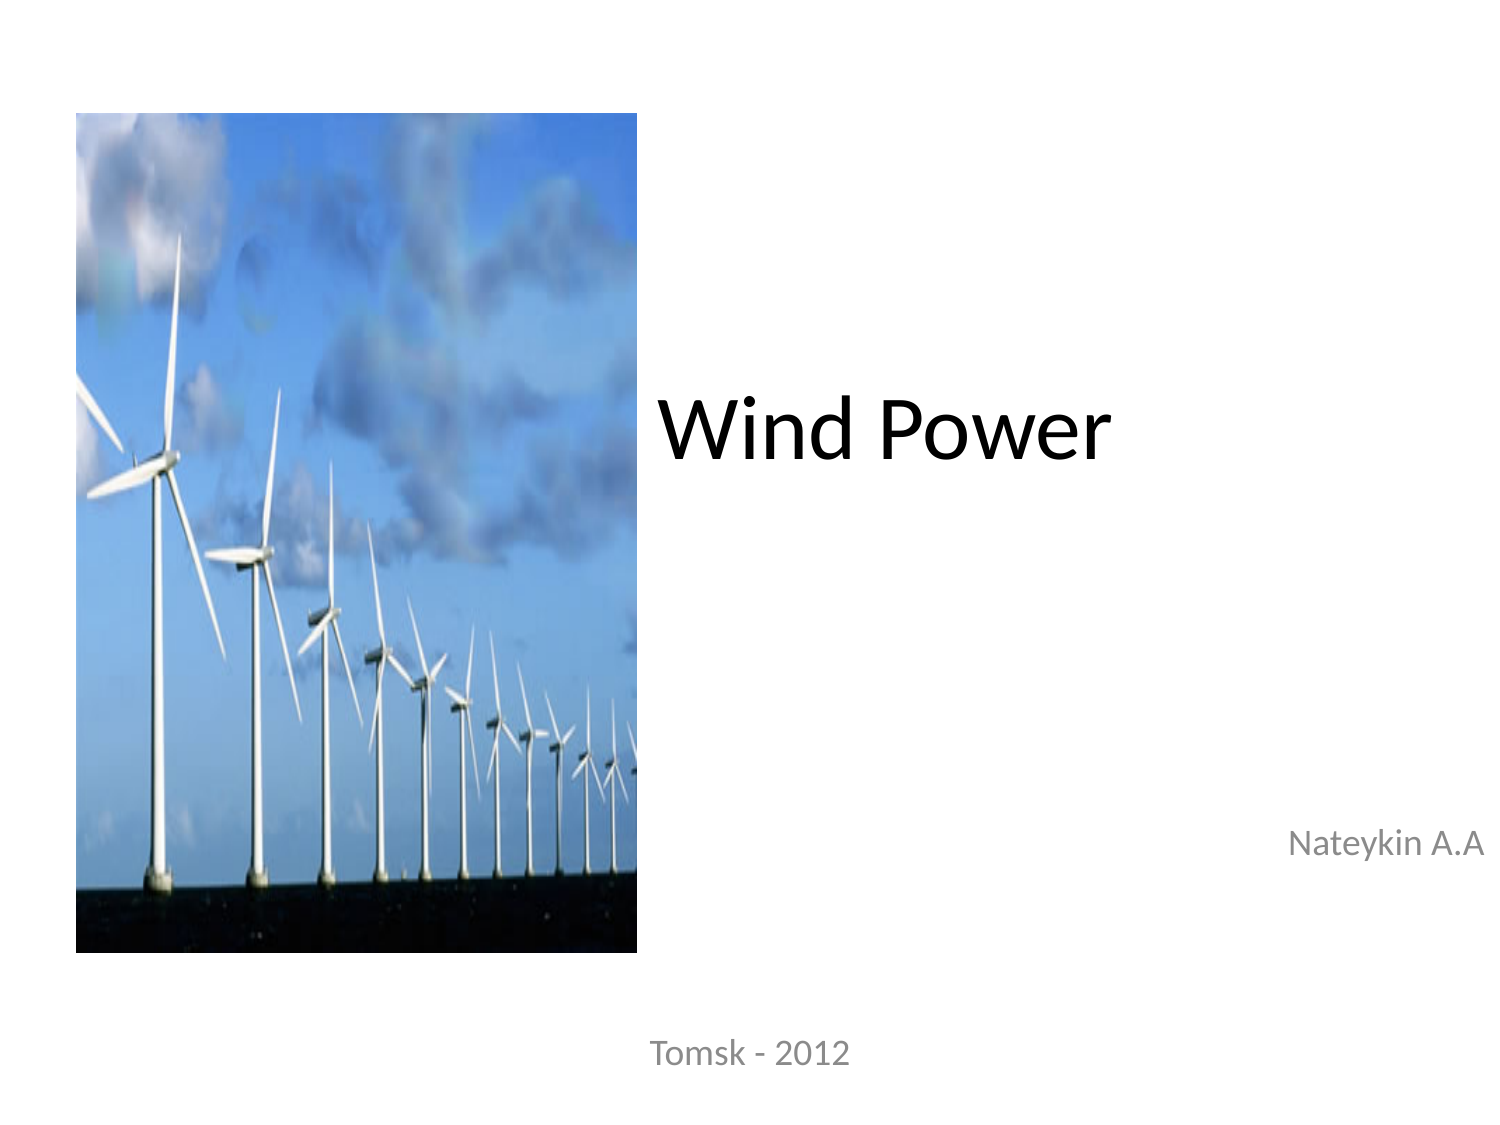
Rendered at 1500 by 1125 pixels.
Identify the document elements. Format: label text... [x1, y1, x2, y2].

title Wind Power [641, 302, 1399, 544]
subtitle Nateykin A.A Tomsk - 2012 [0, 810, 1500, 1098]
picture [76, 113, 637, 953]
